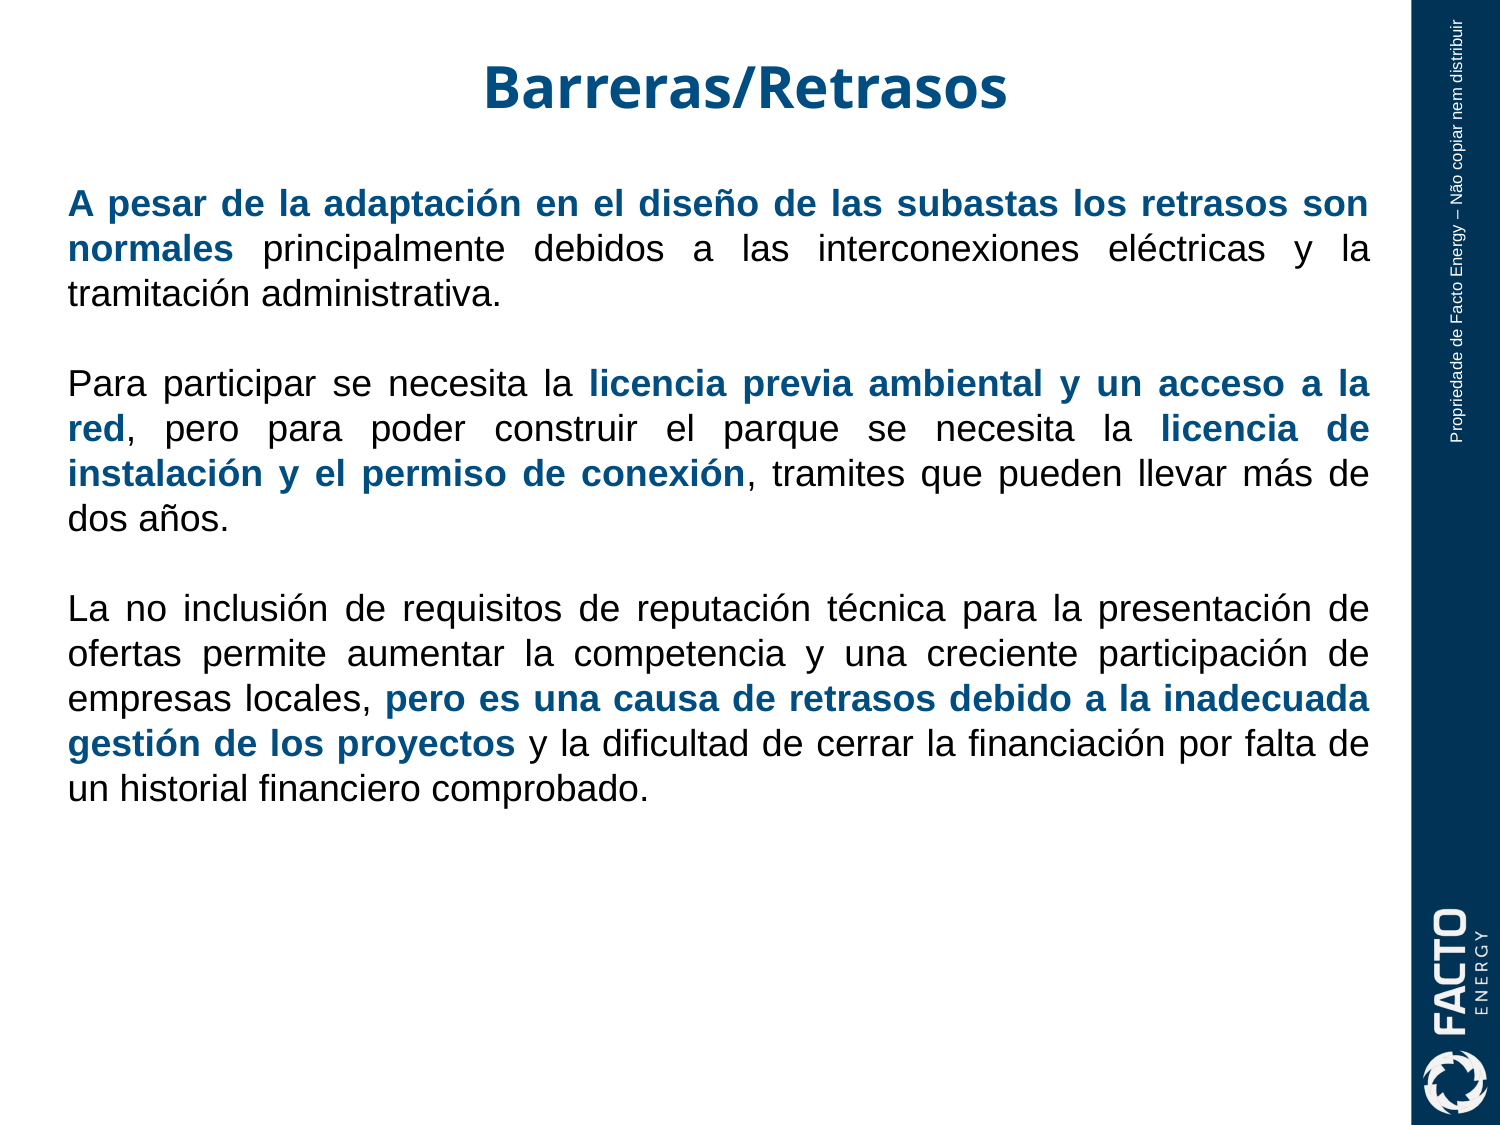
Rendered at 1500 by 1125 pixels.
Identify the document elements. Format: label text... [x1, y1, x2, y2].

text_box Barreras/Retrasos [79, 42, 1412, 128]
text_box [1411, 0, 1500, 974]
text_box A pesar de la adaptación en el diseño de las subastas los retrasos son normales principalmente debidos a las interconexiones eléctricas y la tramitación administrativa. Para participar se necesita la licencia previa ambiental y un acceso a la red, pero para poder construir el parque se necesita la licencia de instalación y el permiso de conexión, tramites que pueden llevar más de dos años. La no inclusión de requisitos de reputación técnica para la presentación de ofertas permite aumentar la competencia y una creciente participación de empresas locales, pero es una causa de retrasos debido a la inadecuada gestión de los proyectos y la dificultad de cerrar la financiación por falta de un historial financiero comprobado. [52, 171, 1385, 816]
text_box Propriedade de Facto Energy – Não copiar nem distribuir [1437, 4, 1473, 458]
text_box [1411, 1055, 1500, 1125]
picture [1349, 906, 1500, 1118]
